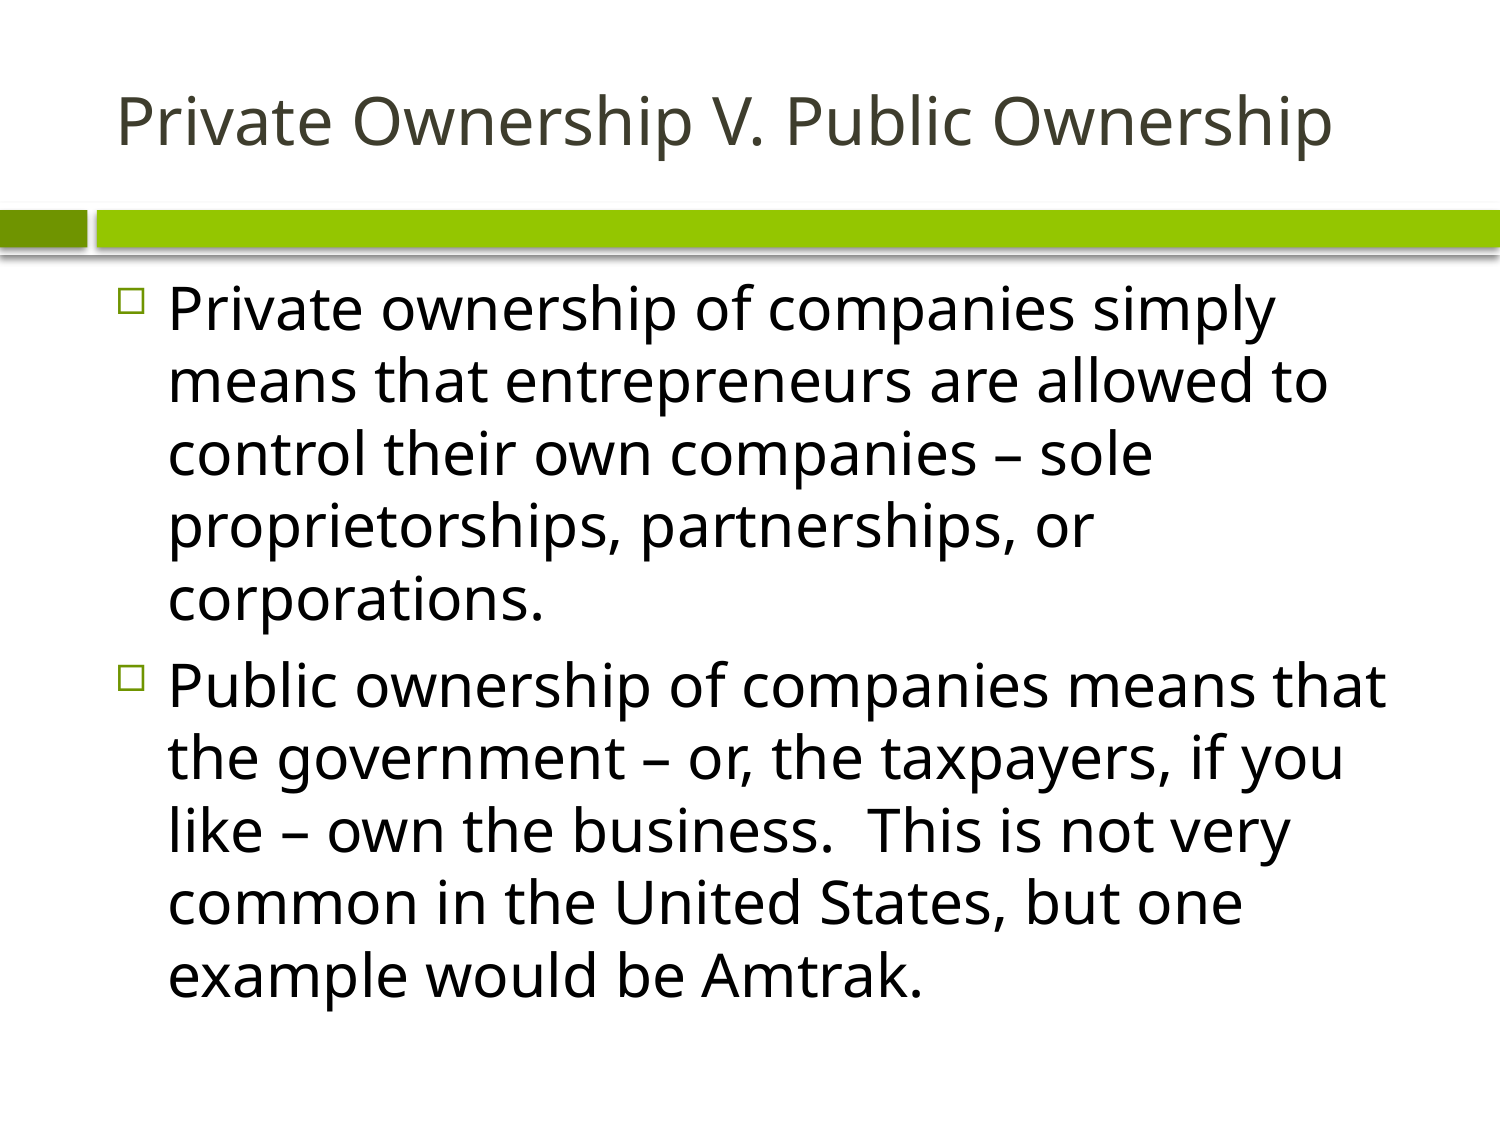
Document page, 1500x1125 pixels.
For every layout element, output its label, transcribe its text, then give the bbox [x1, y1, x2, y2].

list Private ownership of companies simply means that entrepreneurs are allowed to control their own companies – sole proprietorships, partnerships, or corporations. Public ownership of companies means that the government – or, the taxpayers, if you like – own the business. This is not very common in the United States, but one example would be Amtrak. [100, 262, 1438, 1000]
title Private Ownership V. Public Ownership [100, 37, 1438, 200]
